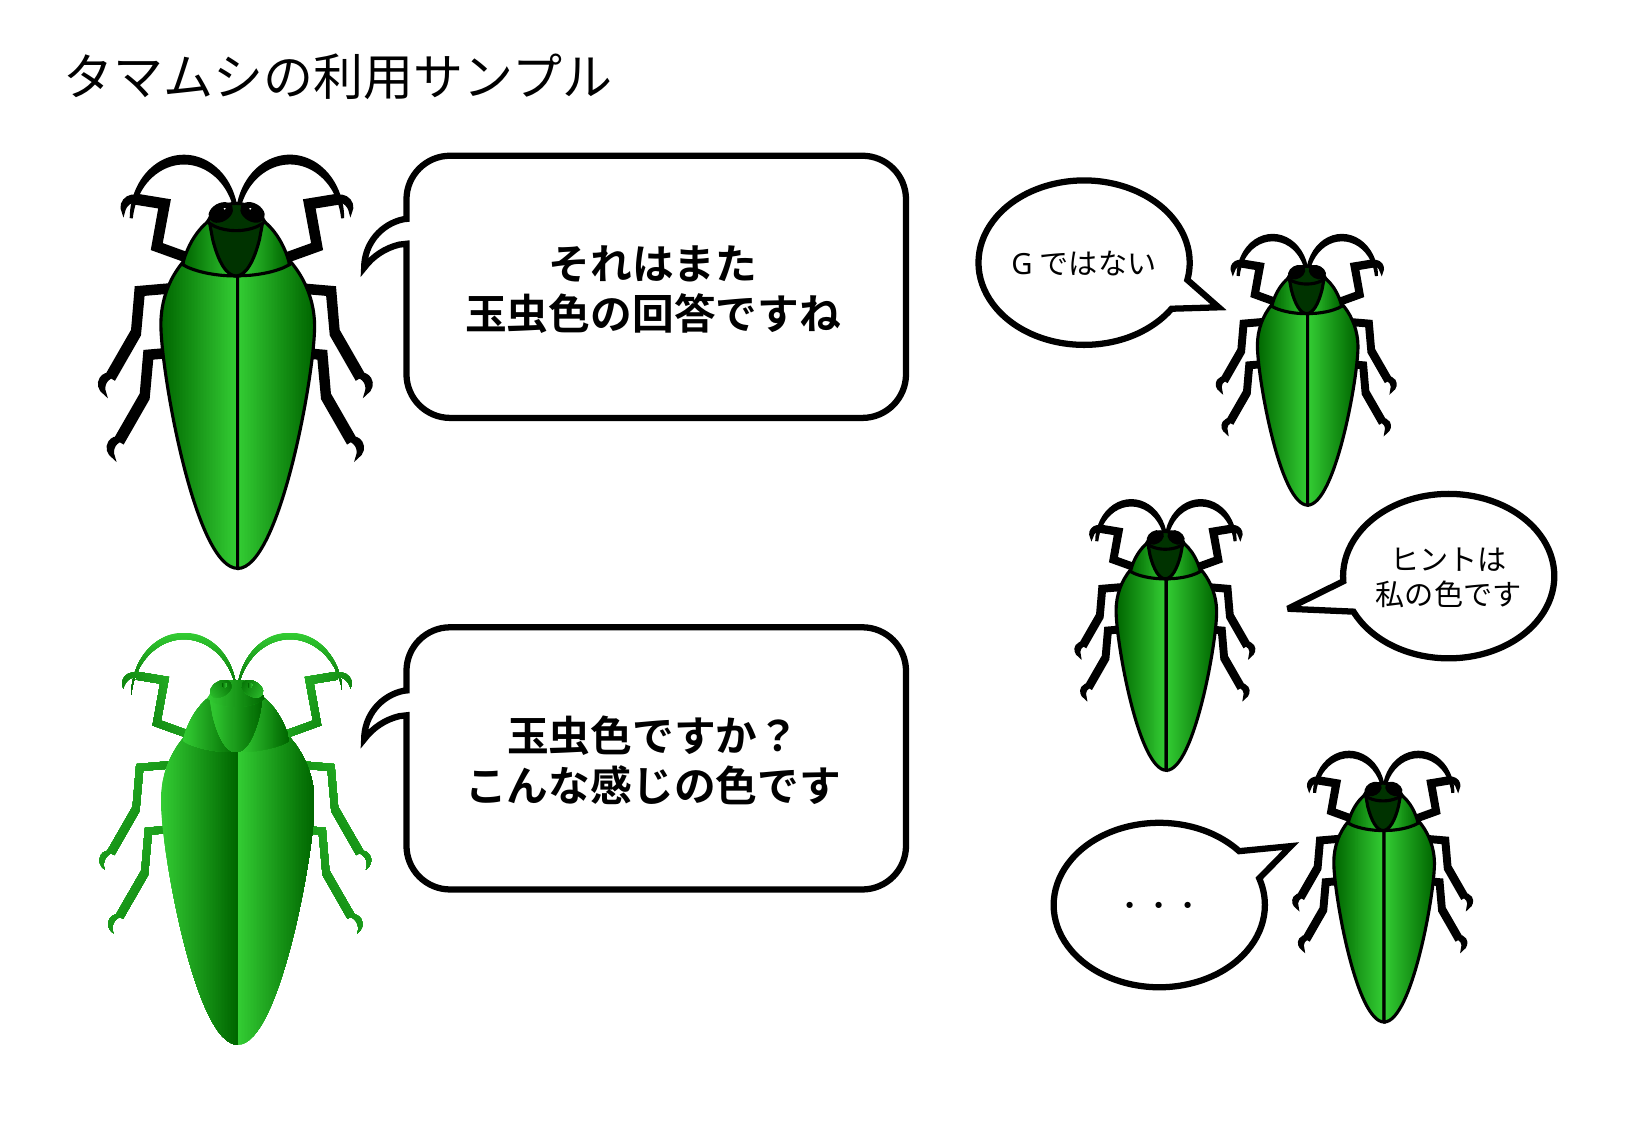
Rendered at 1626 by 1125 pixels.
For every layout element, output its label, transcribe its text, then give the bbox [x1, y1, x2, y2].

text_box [1225, 235, 1388, 506]
text_box [363, 154, 908, 419]
text_box ・・・ [1052, 821, 1294, 989]
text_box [1083, 500, 1247, 771]
text_box それはまた 玉虫色の回答ですね [450, 230, 856, 346]
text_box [1301, 752, 1464, 1023]
text_box Gではない [977, 179, 1222, 346]
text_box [111, 156, 360, 569]
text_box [111, 632, 360, 1045]
text_box タマムシの利用サンプル [48, 38, 628, 113]
text_box ヒントは 私の色です [1287, 492, 1556, 660]
text_box [363, 626, 908, 891]
text_box 玉虫色ですか？ こんな感じの色です [450, 702, 856, 818]
